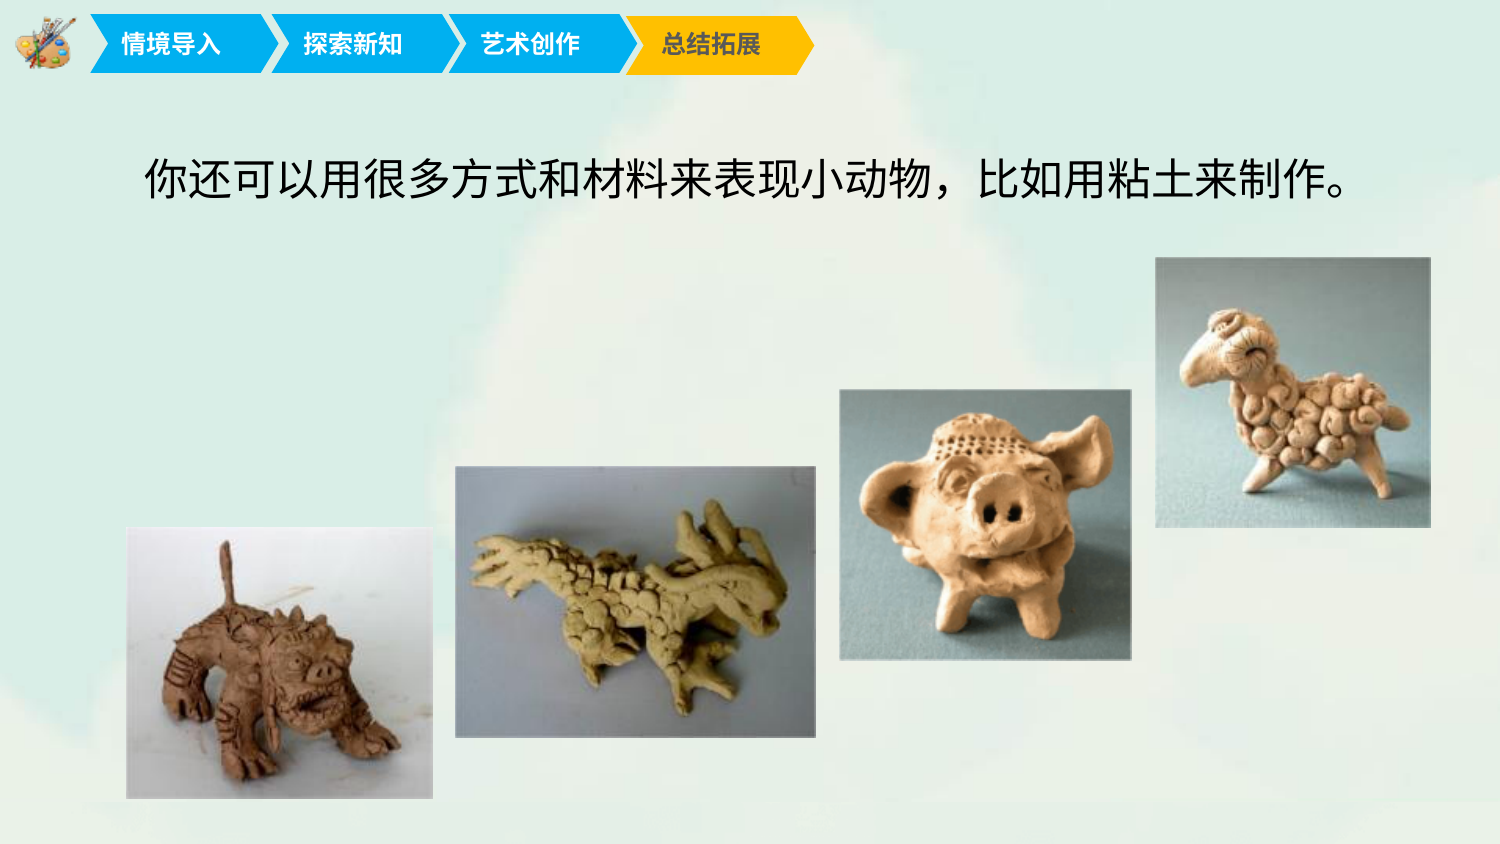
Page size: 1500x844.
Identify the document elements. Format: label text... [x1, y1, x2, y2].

text_box 你还可以用很多方式和材料来表现小动物，比如用粘土来制作。 [133, 146, 1402, 210]
picture [0, 0, 1500, 844]
